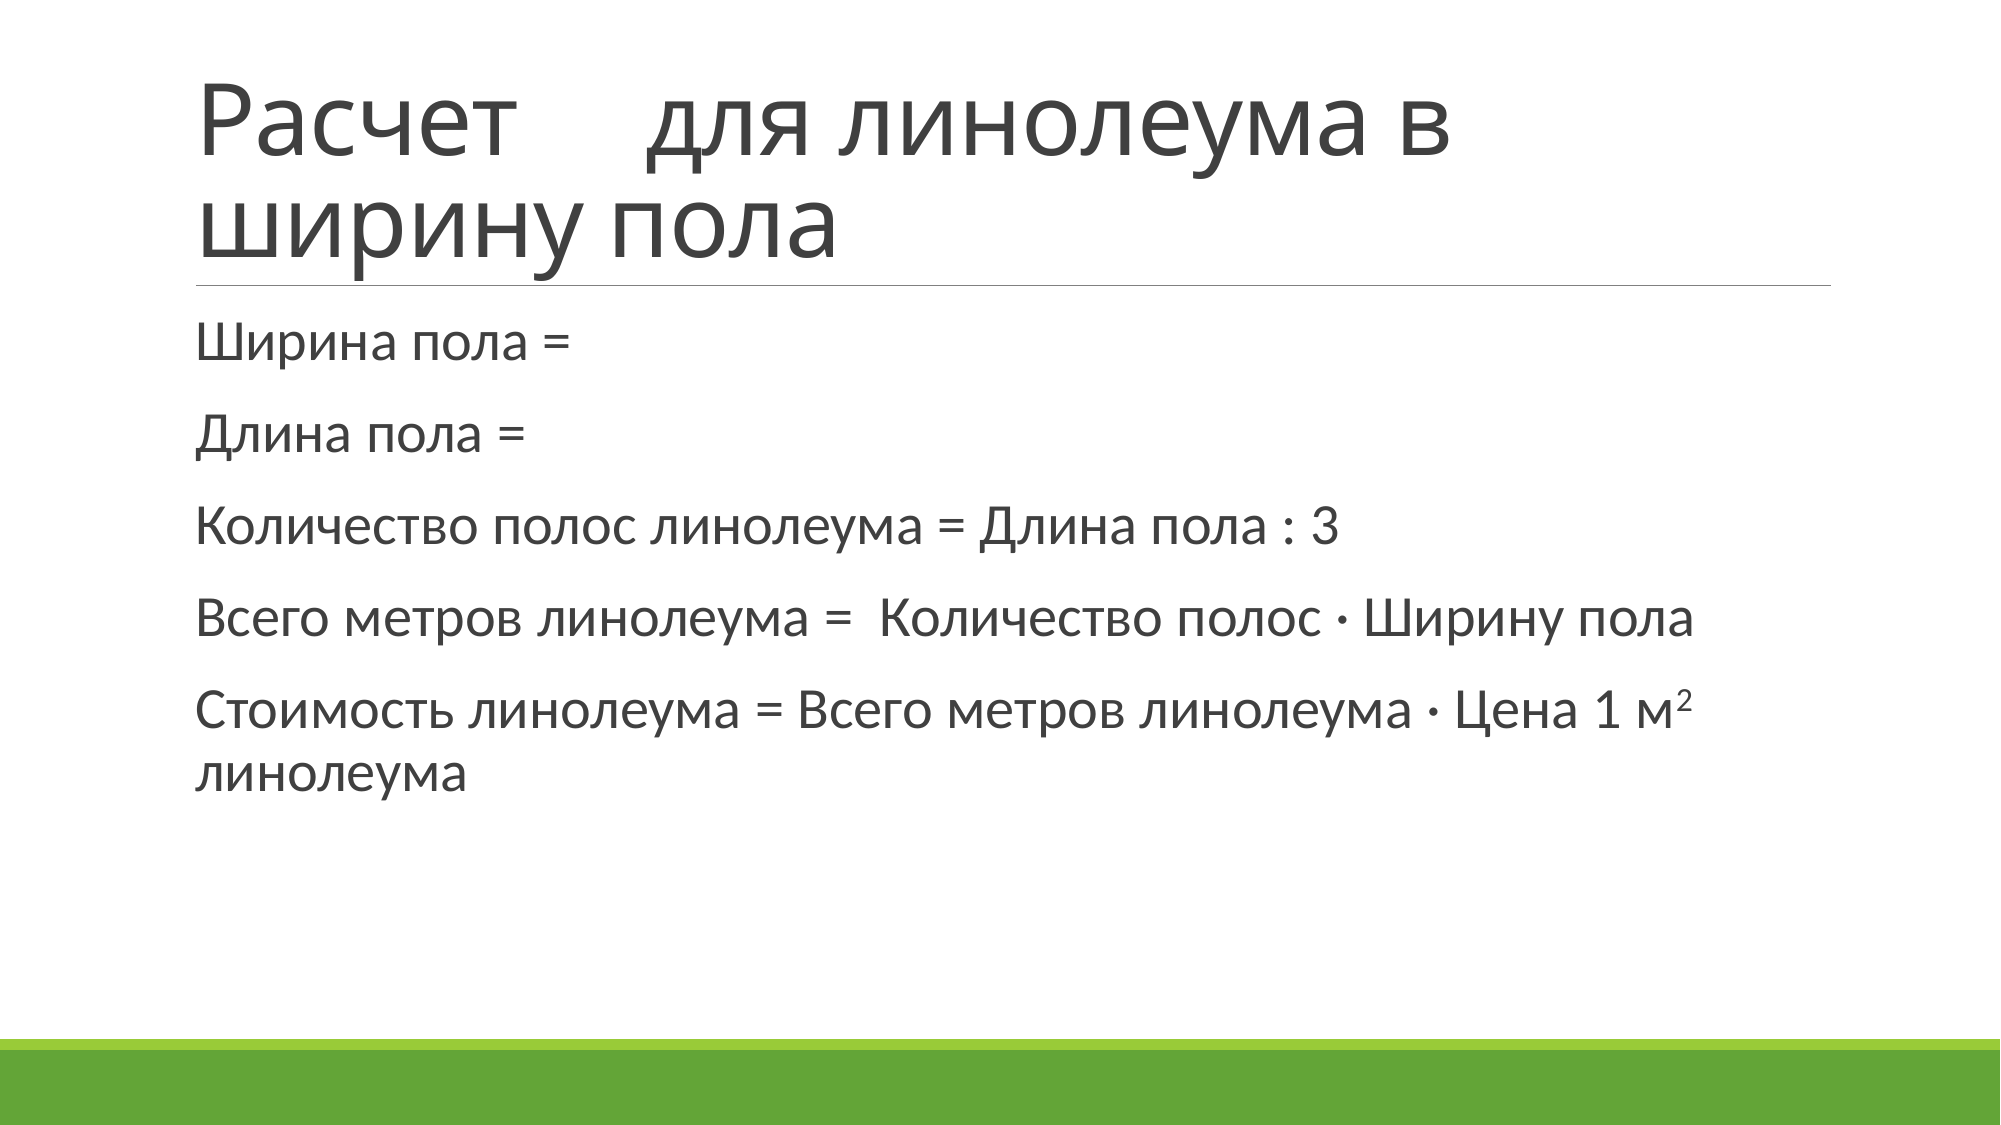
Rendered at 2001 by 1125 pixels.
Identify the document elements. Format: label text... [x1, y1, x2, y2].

title Расчет для линолеума в ширину пола [180, 47, 1830, 285]
list Ширина пола = Длина пола = Количество полос линолеума = Длина пола : 3 Всего метров линолеума = Количество полос · Ширину пола Стоимость линолеума = Всего метров линолеума · Цена 1 м2 линолеума [180, 302, 1816, 963]
